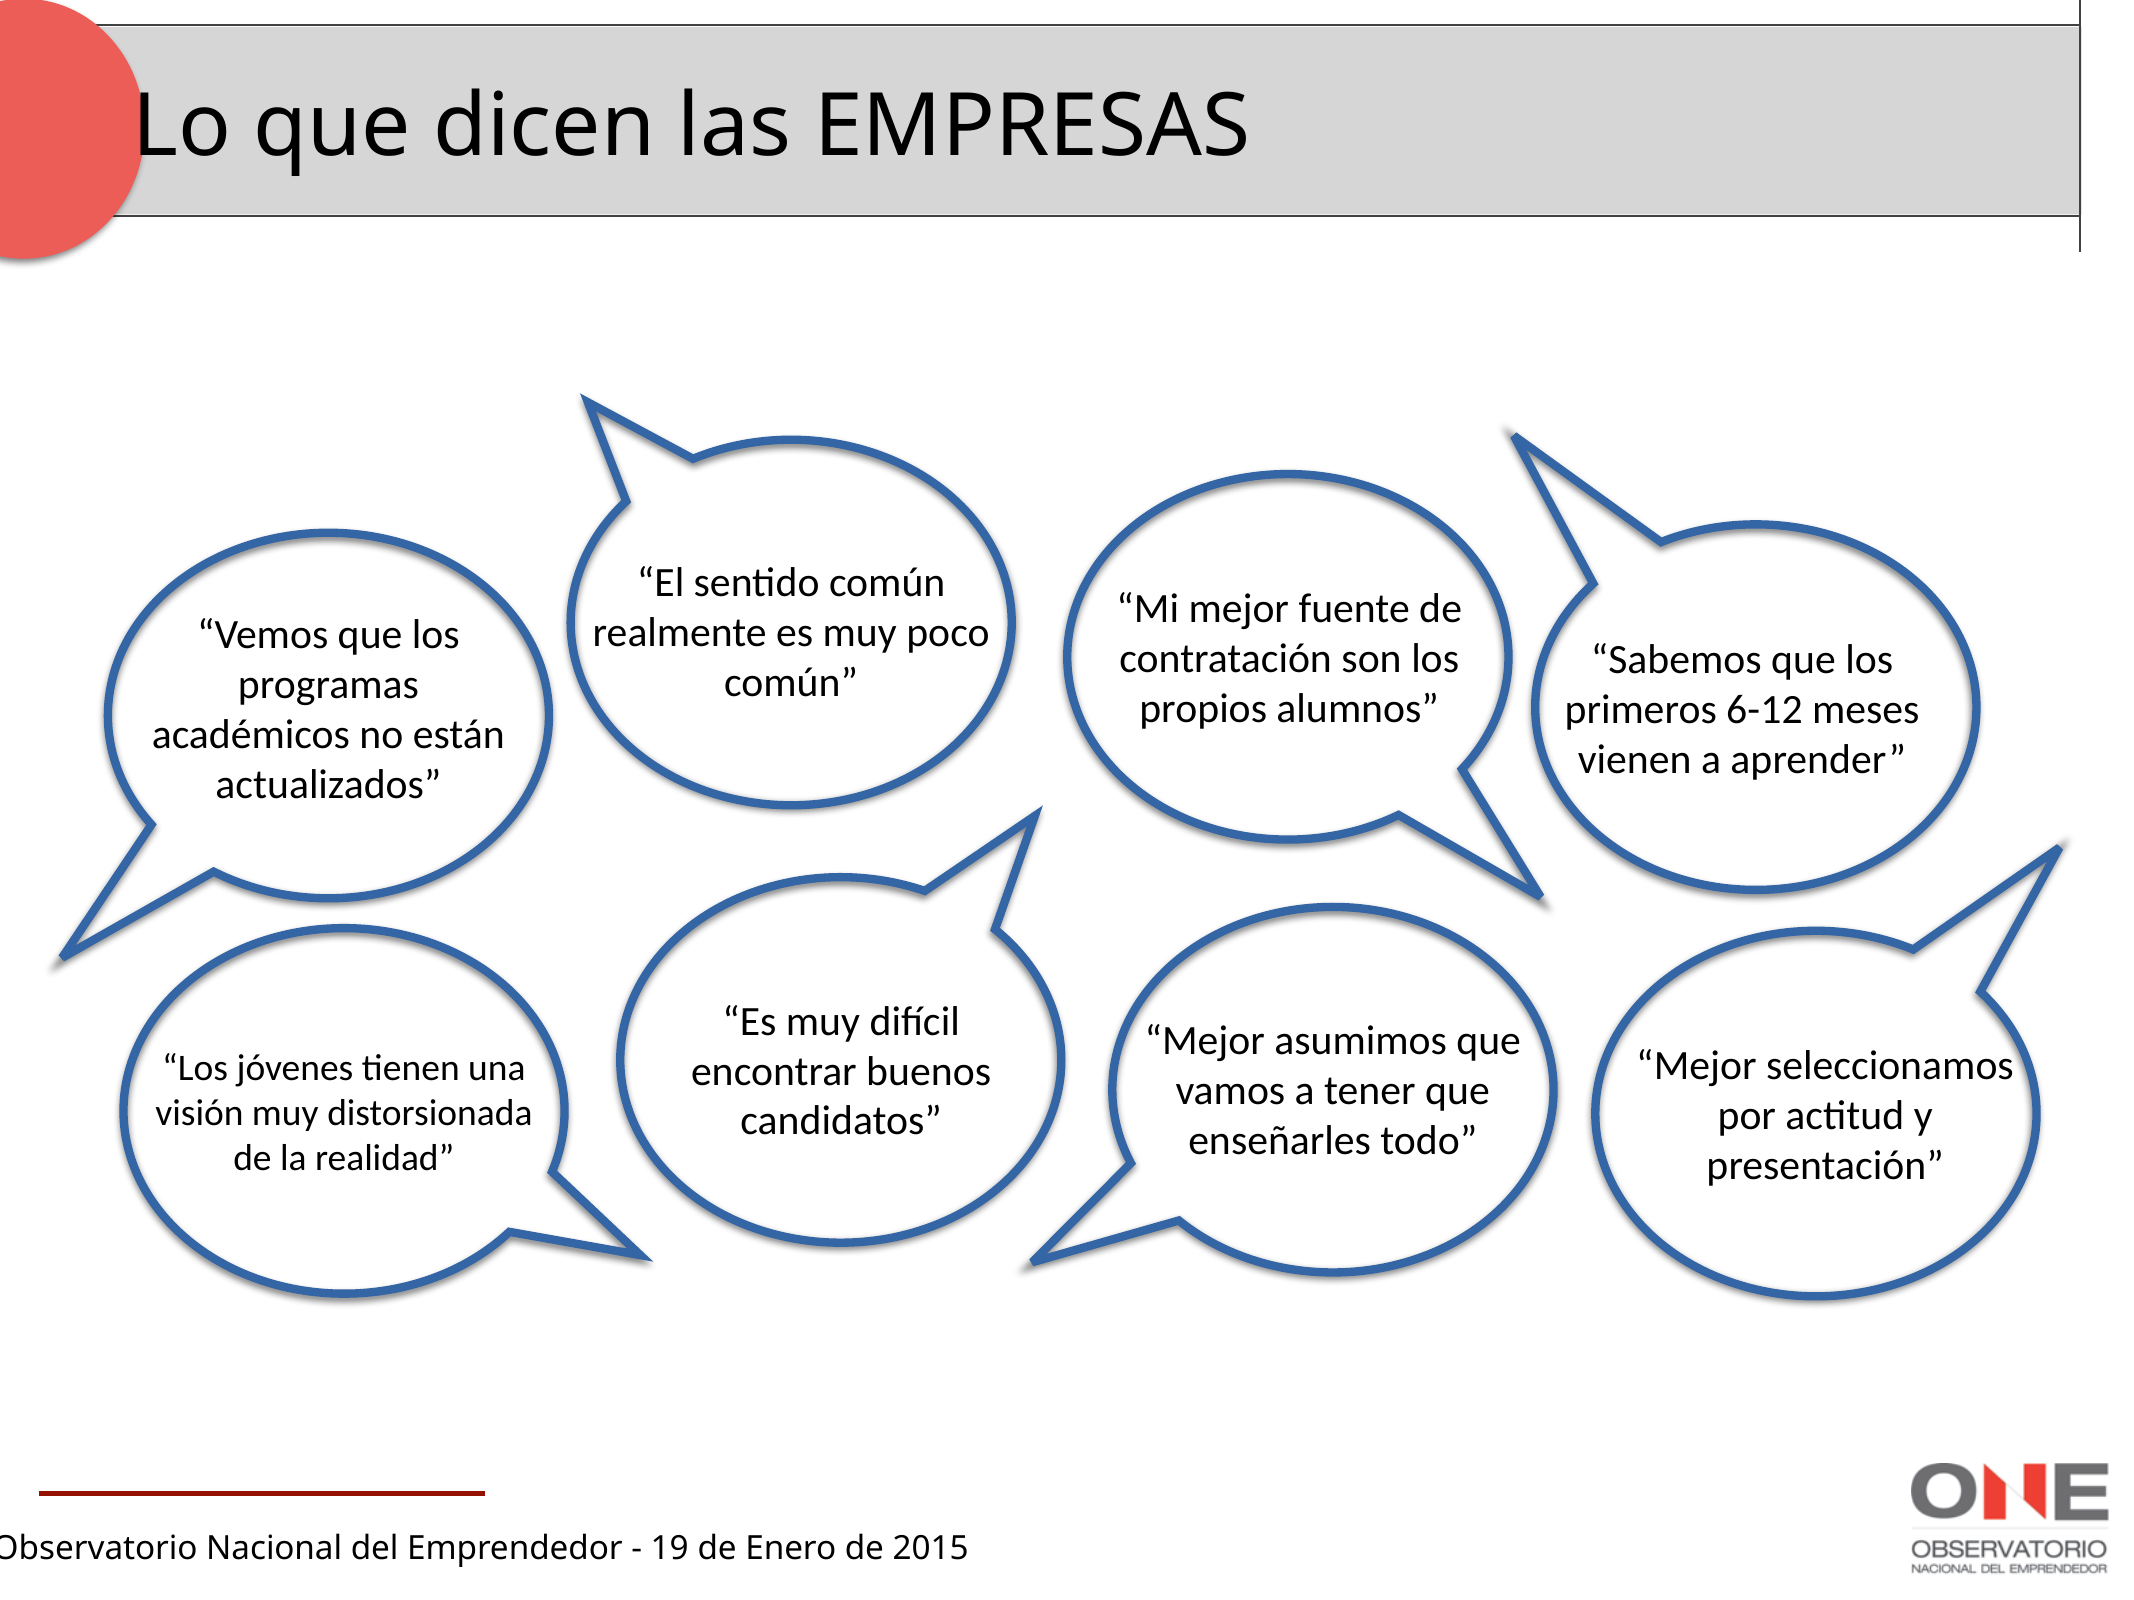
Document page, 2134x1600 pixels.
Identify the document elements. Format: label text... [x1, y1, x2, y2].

text_box [123, 1074, 128, 1148]
text_box “Mi mejor fuente de contratación son los propios alumnos” [1078, 572, 1500, 740]
text_box [1619, 1197, 2013, 1297]
text_box [1067, 600, 1078, 714]
text_box [1559, 791, 1952, 890]
text_box [600, 714, 983, 806]
text_box [159, 532, 498, 598]
text_box [1092, 474, 1484, 572]
picture [1911, 1463, 2117, 1588]
text_box [1595, 1076, 1600, 1151]
text_box [1138, 906, 1528, 1004]
text_box [650, 1152, 1032, 1243]
text_box [1620, 847, 2060, 1029]
text_box [1007, 584, 1012, 661]
text_box “Mejor asumimos que vamos a tener que enseñarles todo” [1122, 1004, 1544, 1171]
text_box [62, 816, 513, 958]
text_box [1500, 606, 1509, 708]
text_box Lo que dicen las EMPRESAS [123, 59, 1259, 182]
text_box [143, 928, 545, 1034]
text_box [529, 639, 549, 792]
text_box [1112, 1036, 1122, 1144]
text_box [570, 586, 575, 659]
text_box [620, 815, 1042, 1138]
text_box “Vemos que los programas académicos no están actualizados” [128, 598, 529, 816]
text_box “El sentido común realmente es muy poco común” [575, 546, 1007, 714]
text_box [560, 1073, 565, 1148]
text_box [1032, 1171, 1531, 1273]
text_box [1042, 985, 1062, 1135]
text_box [587, 402, 992, 546]
text_box [1513, 435, 1952, 623]
text_box [143, 1179, 641, 1294]
text_box [1091, 740, 1541, 897]
text_box [1953, 625, 1977, 790]
text_box “Es muy difícil encontrar buenos candidatos” [641, 984, 1042, 1152]
text_box [1544, 1036, 1554, 1143]
text_box [107, 639, 128, 792]
text_box “Los jóvenes tienen una visión muy distorsionada de la realidad” [128, 1034, 560, 1187]
text_box “Mejor seleccionamos por actitud y presentación” [1600, 1029, 2051, 1197]
text_box “Sabemos que los primeros 6-12 meses vienen a aprender” [1531, 623, 1953, 791]
